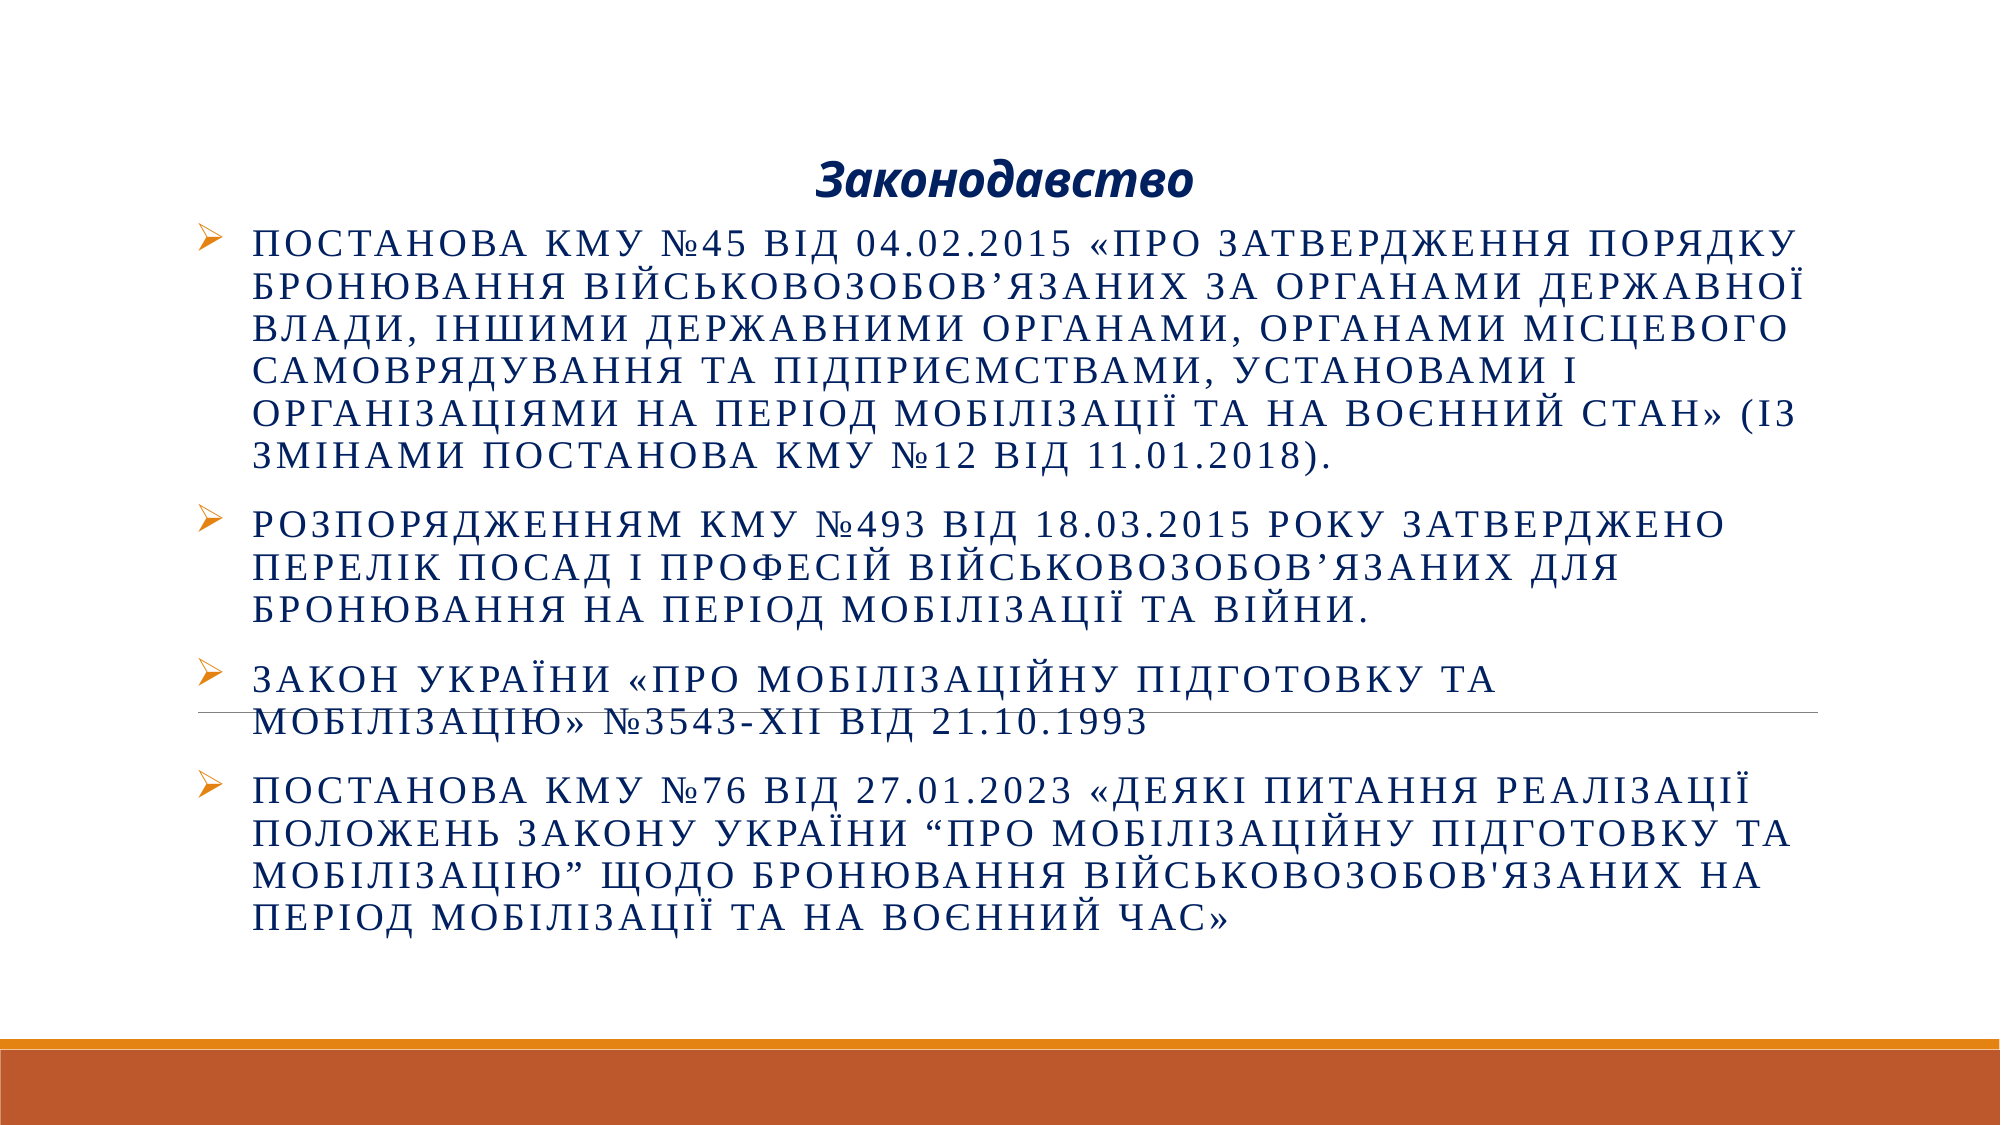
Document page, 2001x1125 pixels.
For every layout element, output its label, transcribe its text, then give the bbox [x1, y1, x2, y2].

list Постанова кму №45 від 04.02.2015 «Про затвердження Порядку бронювання військовозобов’язаних за органами державної влади, іншими державними органами, органами місцевого самоврядування та підприємствами, установами і організаціями на період мобілізації та на воєнний стан» (із змінами постанова КМУ №12 від 11.01.2018). Розпорядженням КМУ №493 від 18.03.2015 року затверджено перелік посад і професій військовозобов’язаних для бронювання на період мобілізації та війни. ЗАКОН УКРАЇНИ «ПРО МОБІЛІЗАЦІЙНУ ПІДГОТОВКУ ТА МОБІЛІЗАЦІЮ» №3543-XII ВІД 21.10.1993 ПОСТАНОВА кму №76 ВІД 27.01.2023 «Деякі питання реалізації положень Закону України “Про мобілізаційну підготовку та мобілізацію” щодо бронювання військовозобов'язаних на період мобілізації та на воєнний час» [180, 215, 1830, 957]
title Законодавство [180, 124, 1830, 215]
